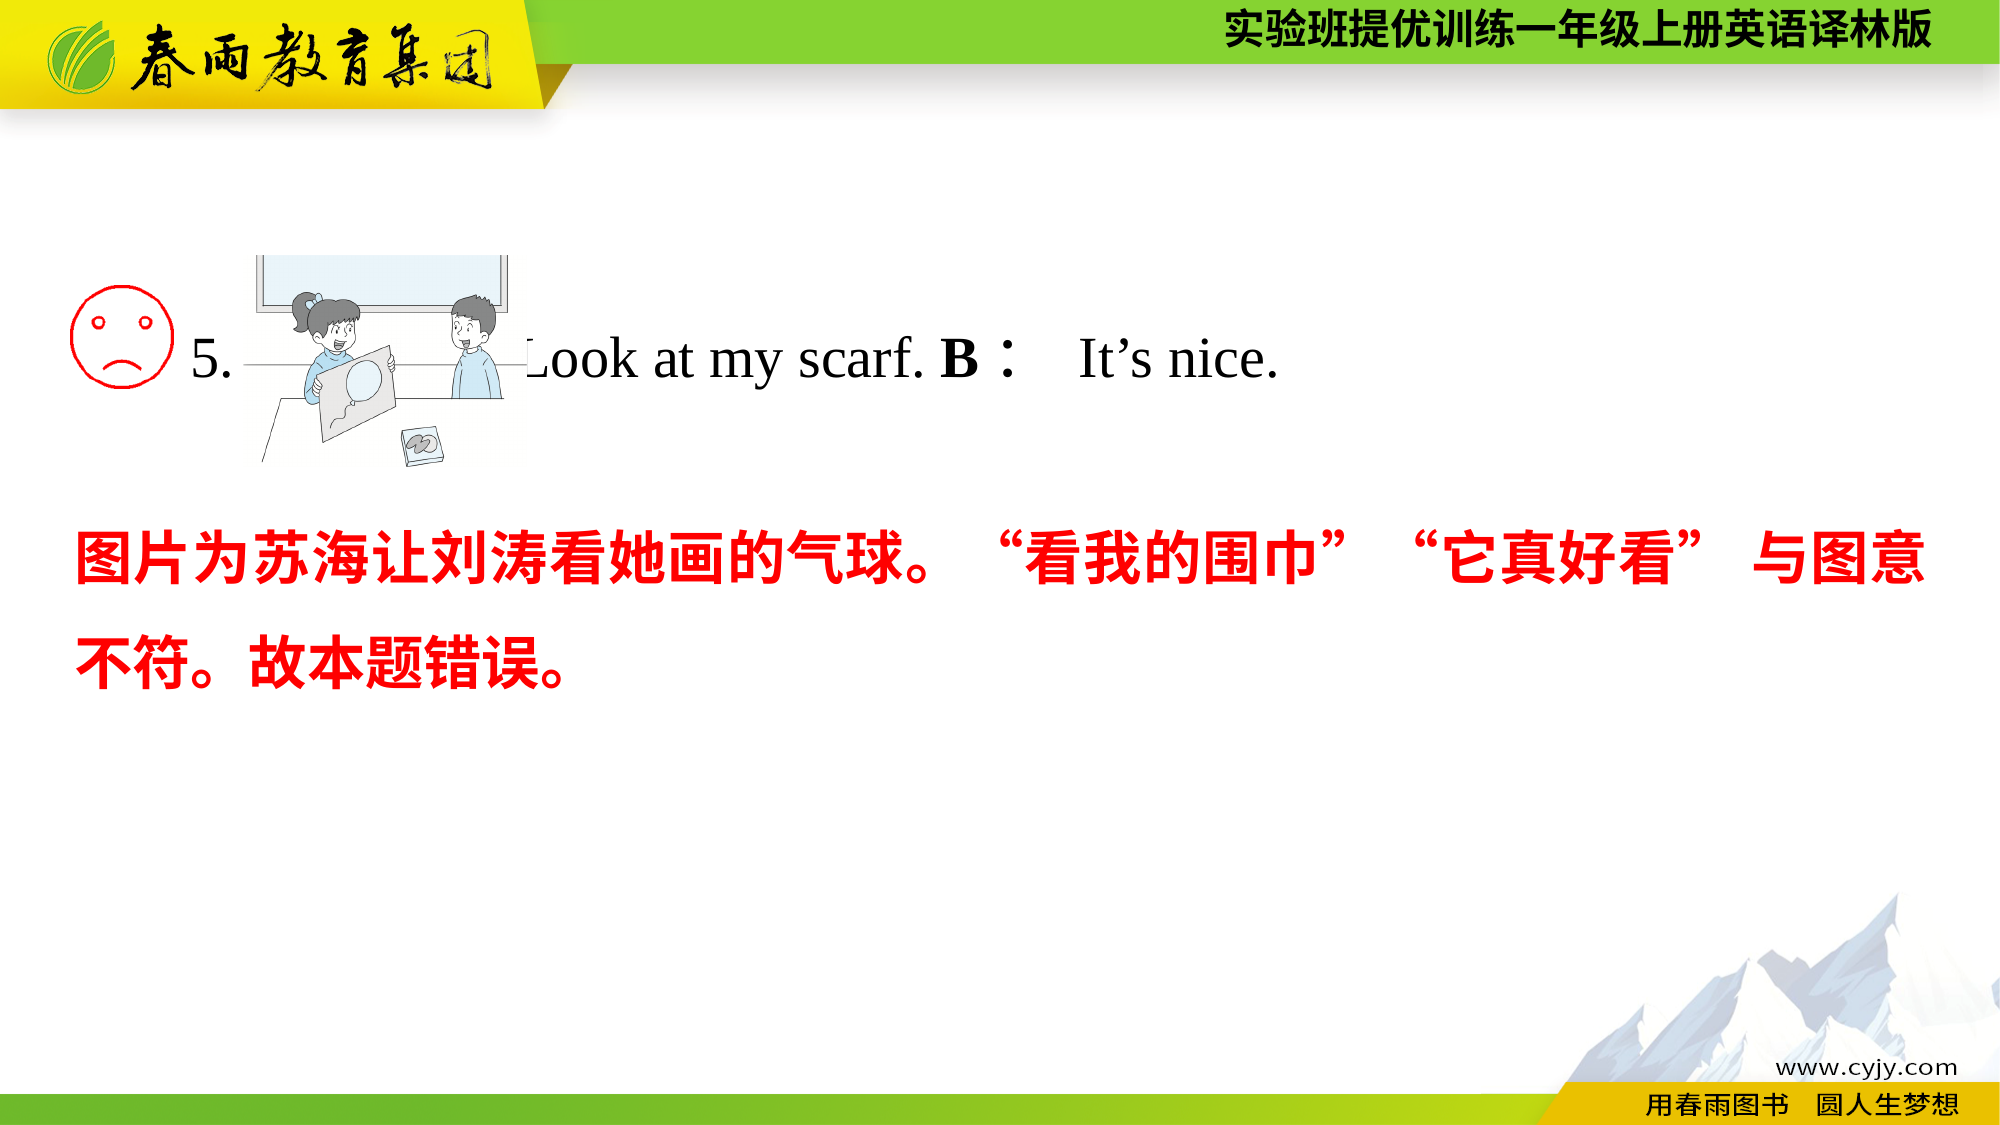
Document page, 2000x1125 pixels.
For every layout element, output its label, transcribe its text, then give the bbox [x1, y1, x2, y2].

picture [0, 0, 2000, 1125]
list 5. A： Look at my scarf. B： It’s nice. [531, 277, 1944, 385]
text_box 图片为苏海让刘涛看她画的气球。“看我的围巾”“它真好看” 与图意不符。故本题错误。 [59, 478, 1944, 704]
list 5. A： Look at my scarf. B： It’s nice. [59, 277, 67, 385]
list 5. A： Look at my scarf. B： It’s nice. [179, 277, 238, 385]
